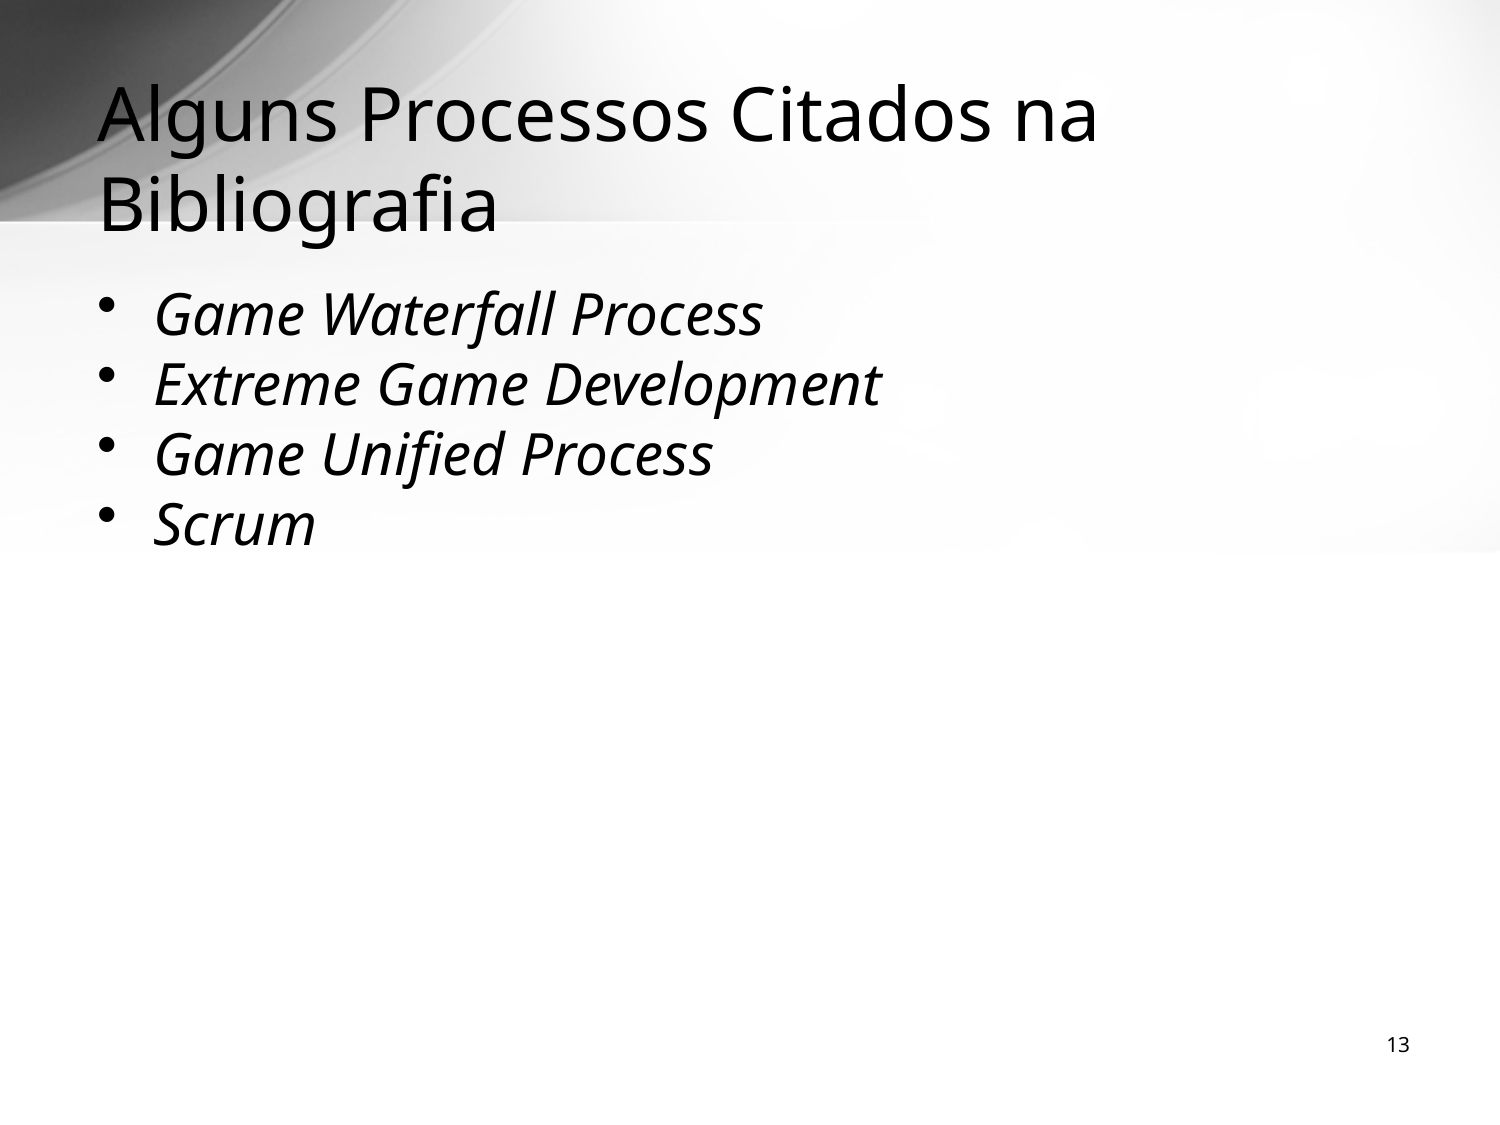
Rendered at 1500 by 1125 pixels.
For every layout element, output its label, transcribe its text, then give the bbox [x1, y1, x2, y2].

list Game Waterfall Process Extreme Game Development Game Unified Process Scrum [81, 269, 1425, 957]
slide_number 13 [1074, 1024, 1425, 1103]
picture [0, 0, 1500, 1125]
title Alguns Processos Citados na Bibliografia [81, 81, 1425, 255]
